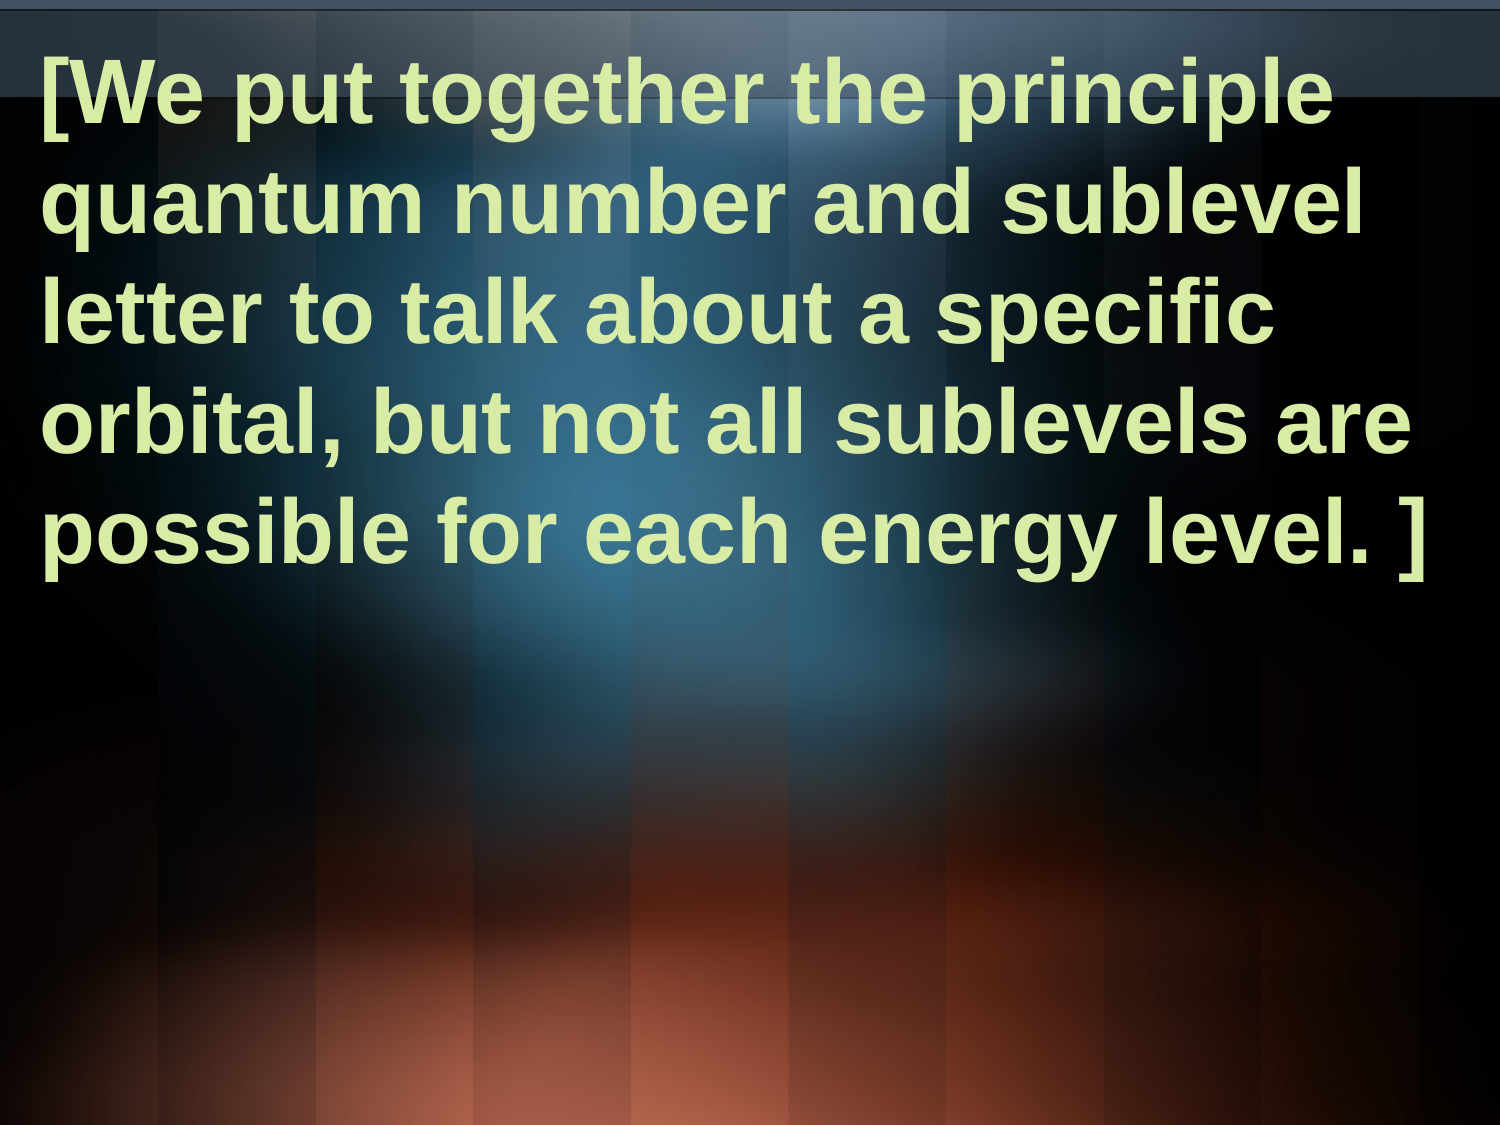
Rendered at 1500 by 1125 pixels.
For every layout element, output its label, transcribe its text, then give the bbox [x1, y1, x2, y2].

picture [0, 0, 1500, 1125]
text_box [We put together the principle quantum number and sublevel letter to talk about a specific orbital, but not all sublevels are possible for each energy level. ] [24, 24, 1463, 590]
